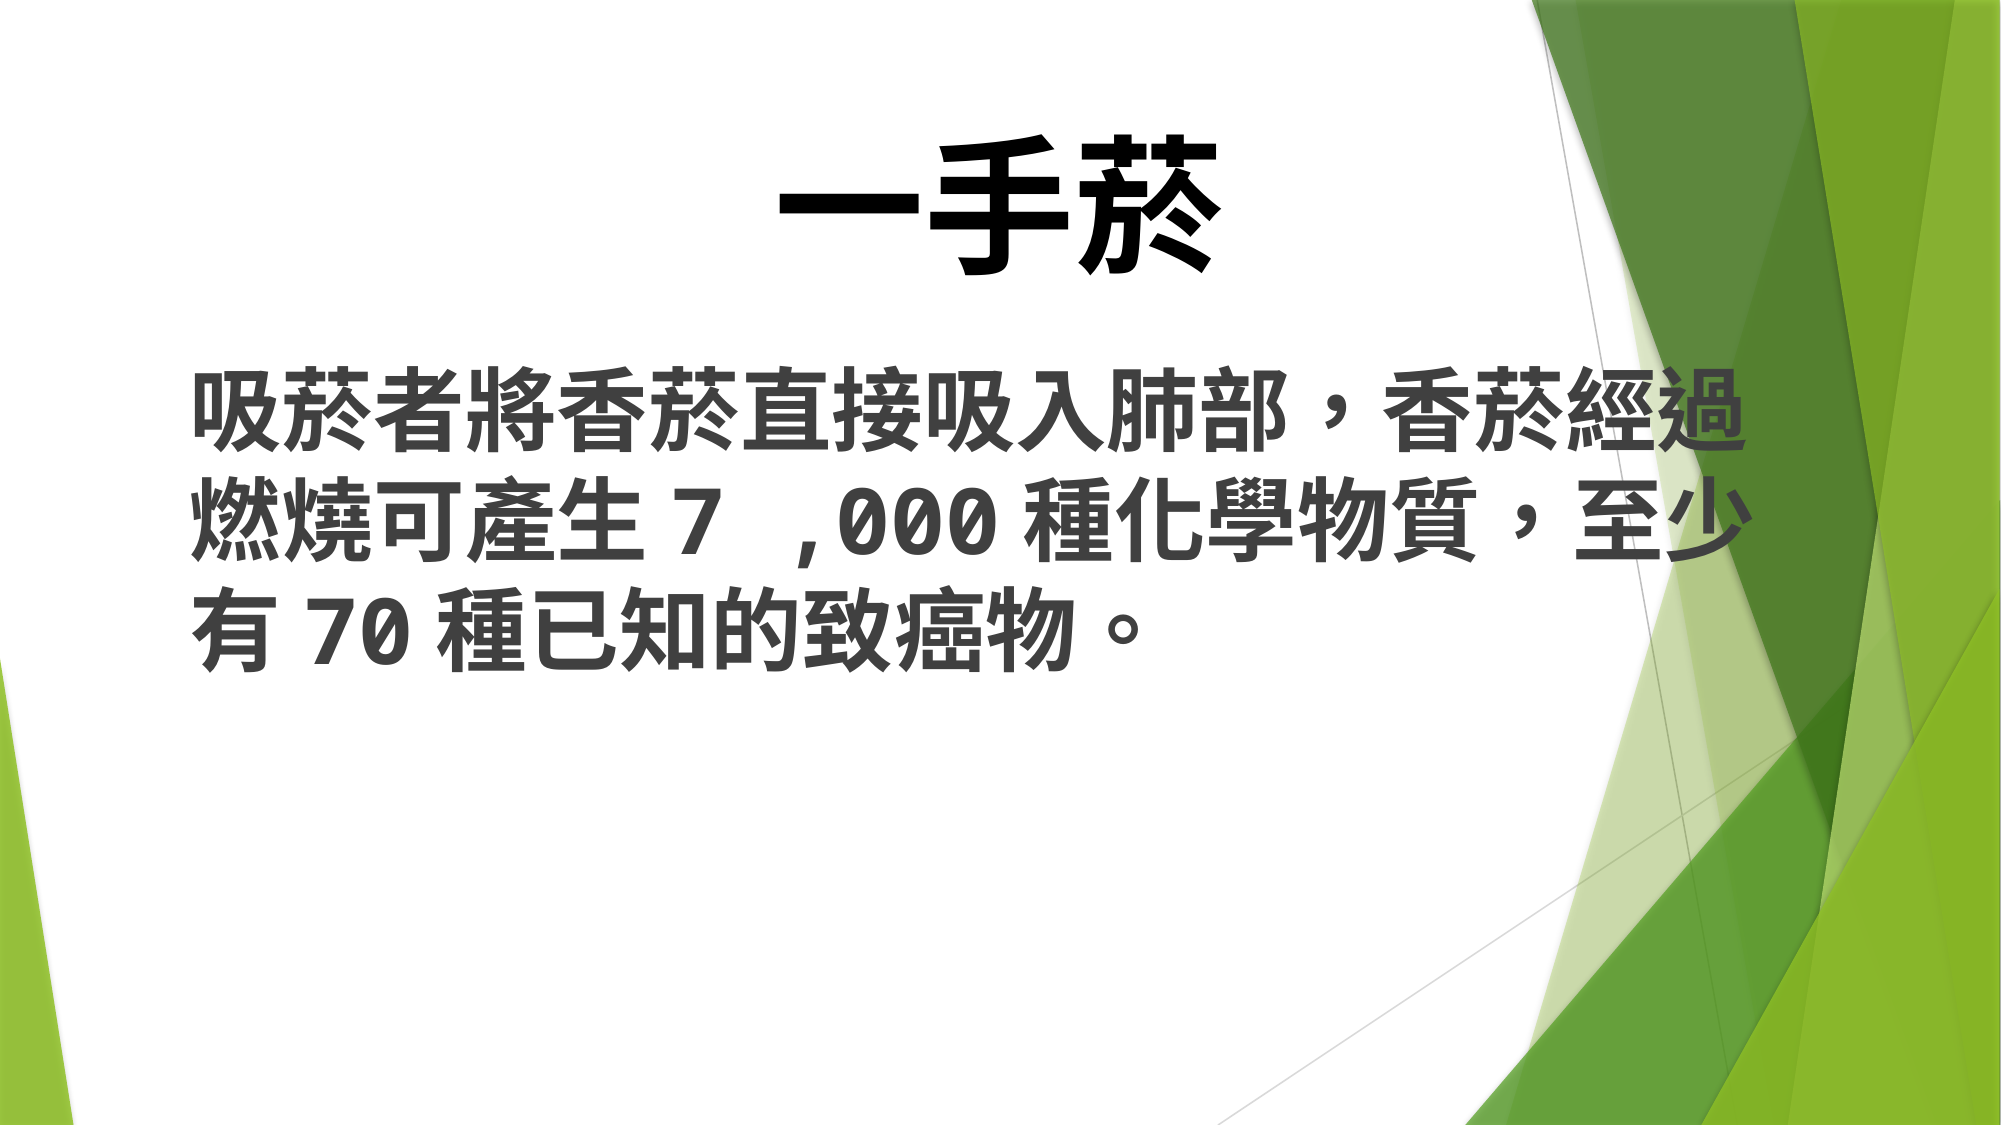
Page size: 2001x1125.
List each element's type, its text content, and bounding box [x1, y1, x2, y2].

text_box 吸菸者將香菸直接吸入肺部，香菸經過燃燒可產生7 ,000種化學物質，至少有70種已知的致癌物。 [174, 344, 1825, 990]
text_box 一手菸 [174, 105, 1825, 331]
